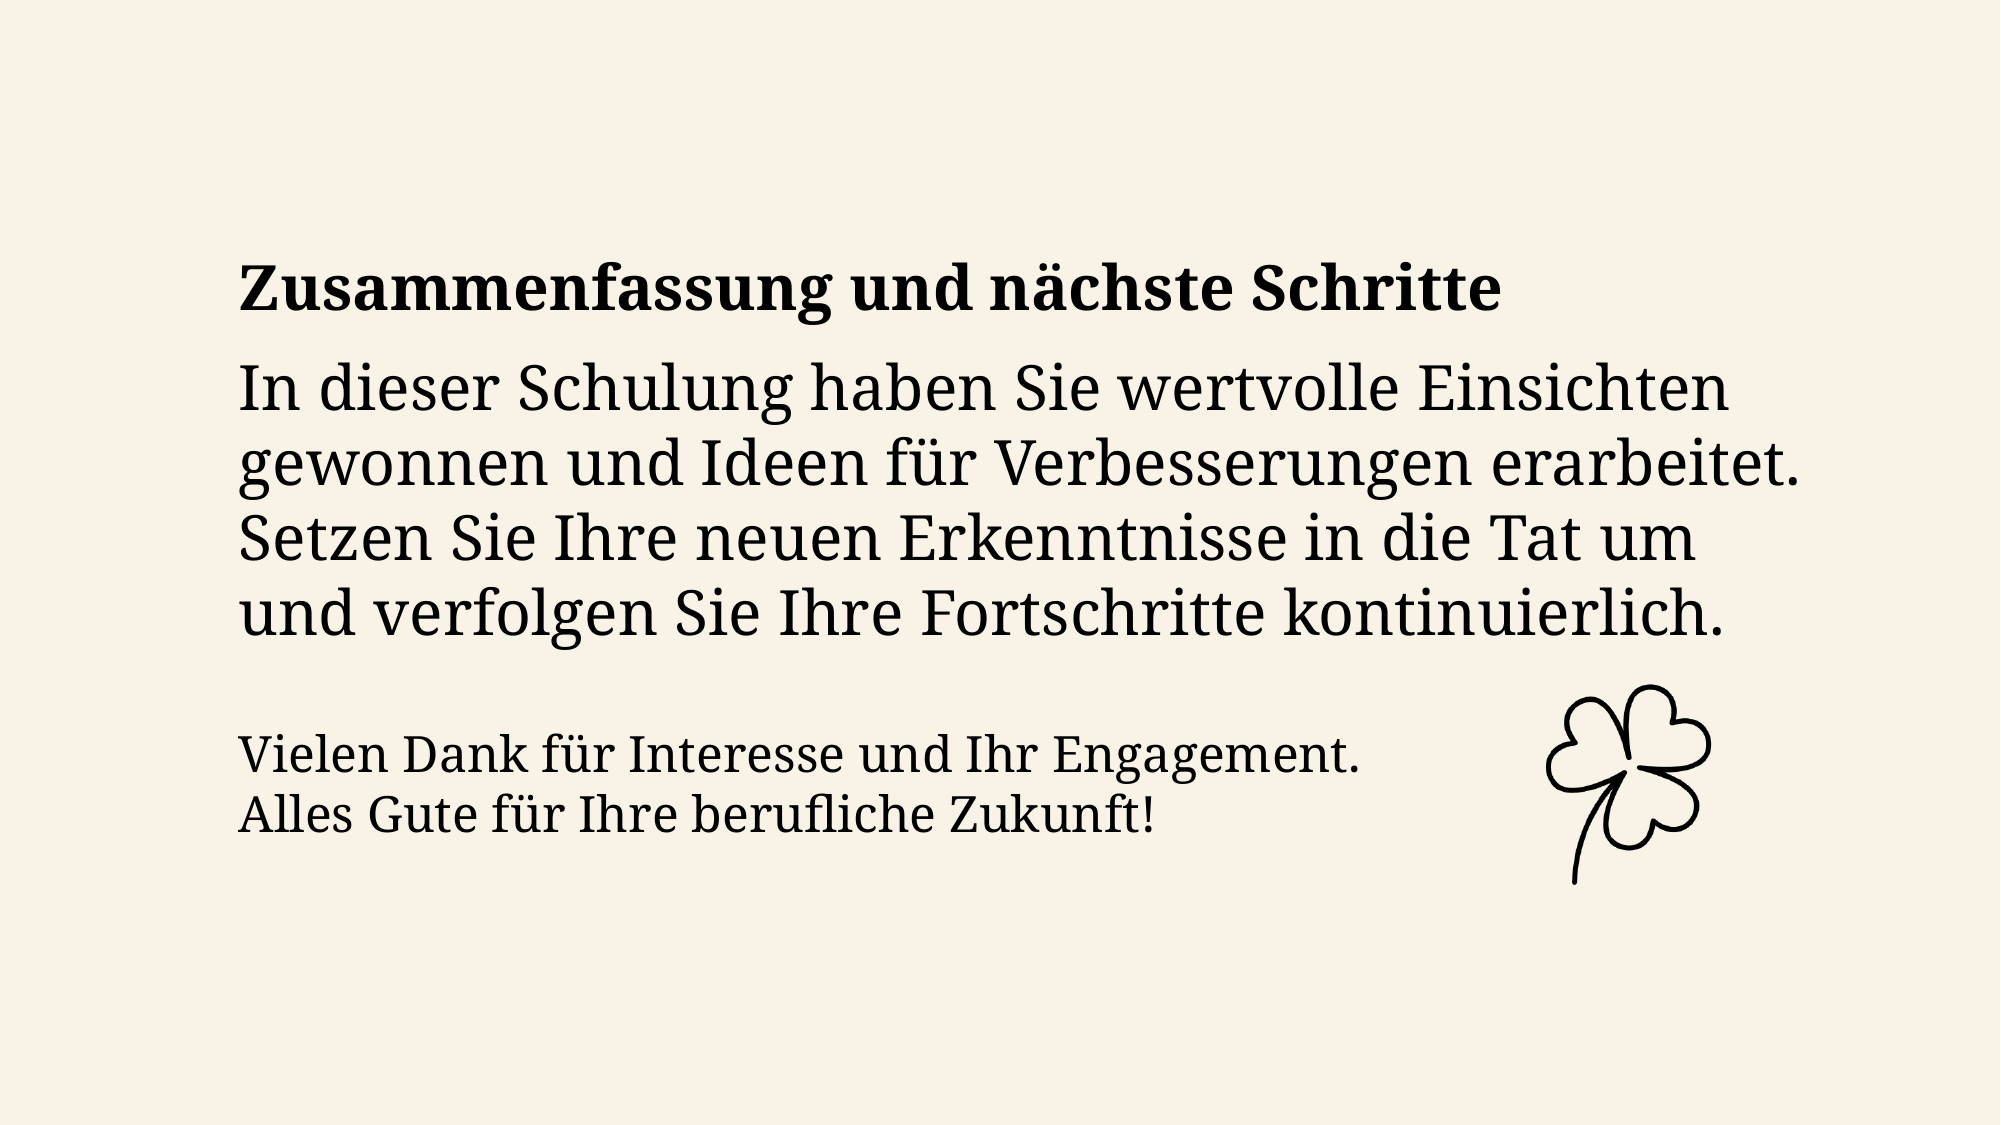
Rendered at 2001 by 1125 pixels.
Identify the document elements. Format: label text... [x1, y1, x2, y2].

text_box Zusammenfassung und nächste Schritte In dieser Schulung haben Sie wertvolle Einsichten gewonnen und Ideen für Verbesserungen erarbeitet. Setzen Sie Ihre neuen Erkenntnisse in die Tat um und verfolgen Sie Ihre Fortschritte kontinuierlich. Vielen Dank für Interesse und Ihr Engagement. Alles Gute für Ihre berufliche Zukunft! [224, 278, 1822, 850]
picture [1504, 660, 1754, 910]
title [137, 59, 1863, 278]
